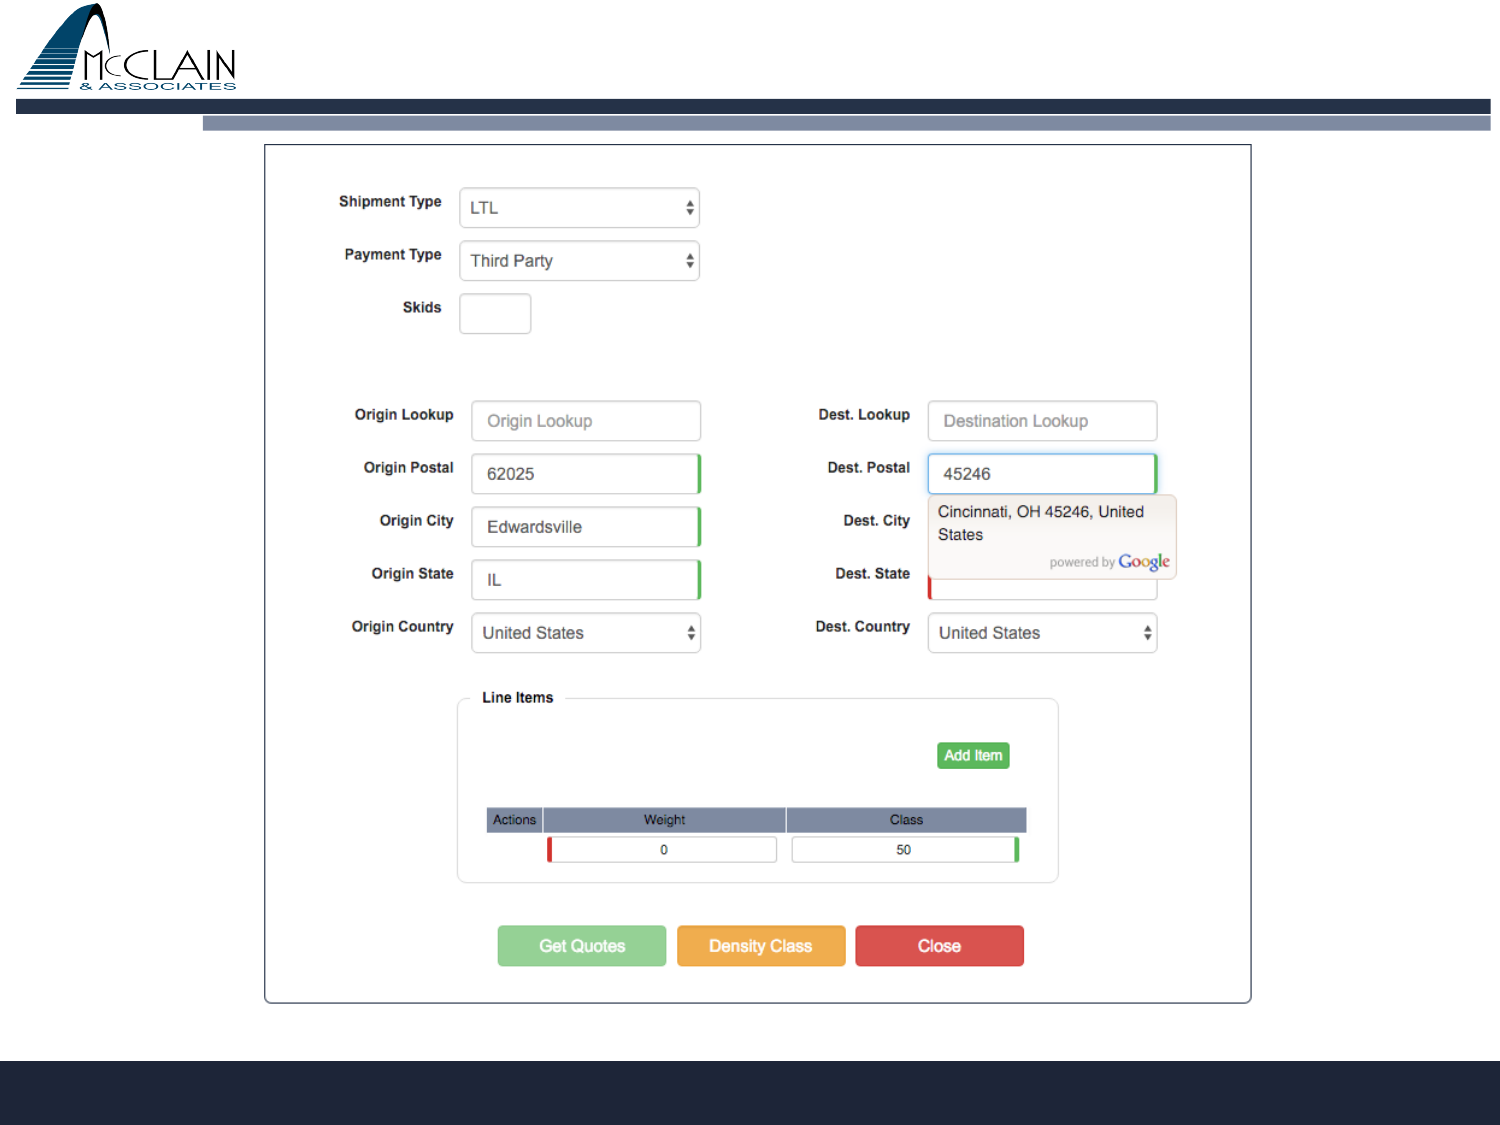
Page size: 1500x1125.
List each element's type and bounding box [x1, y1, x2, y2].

picture [263, 143, 1254, 1005]
picture [16, 3, 236, 90]
picture [0, 1061, 1500, 1125]
